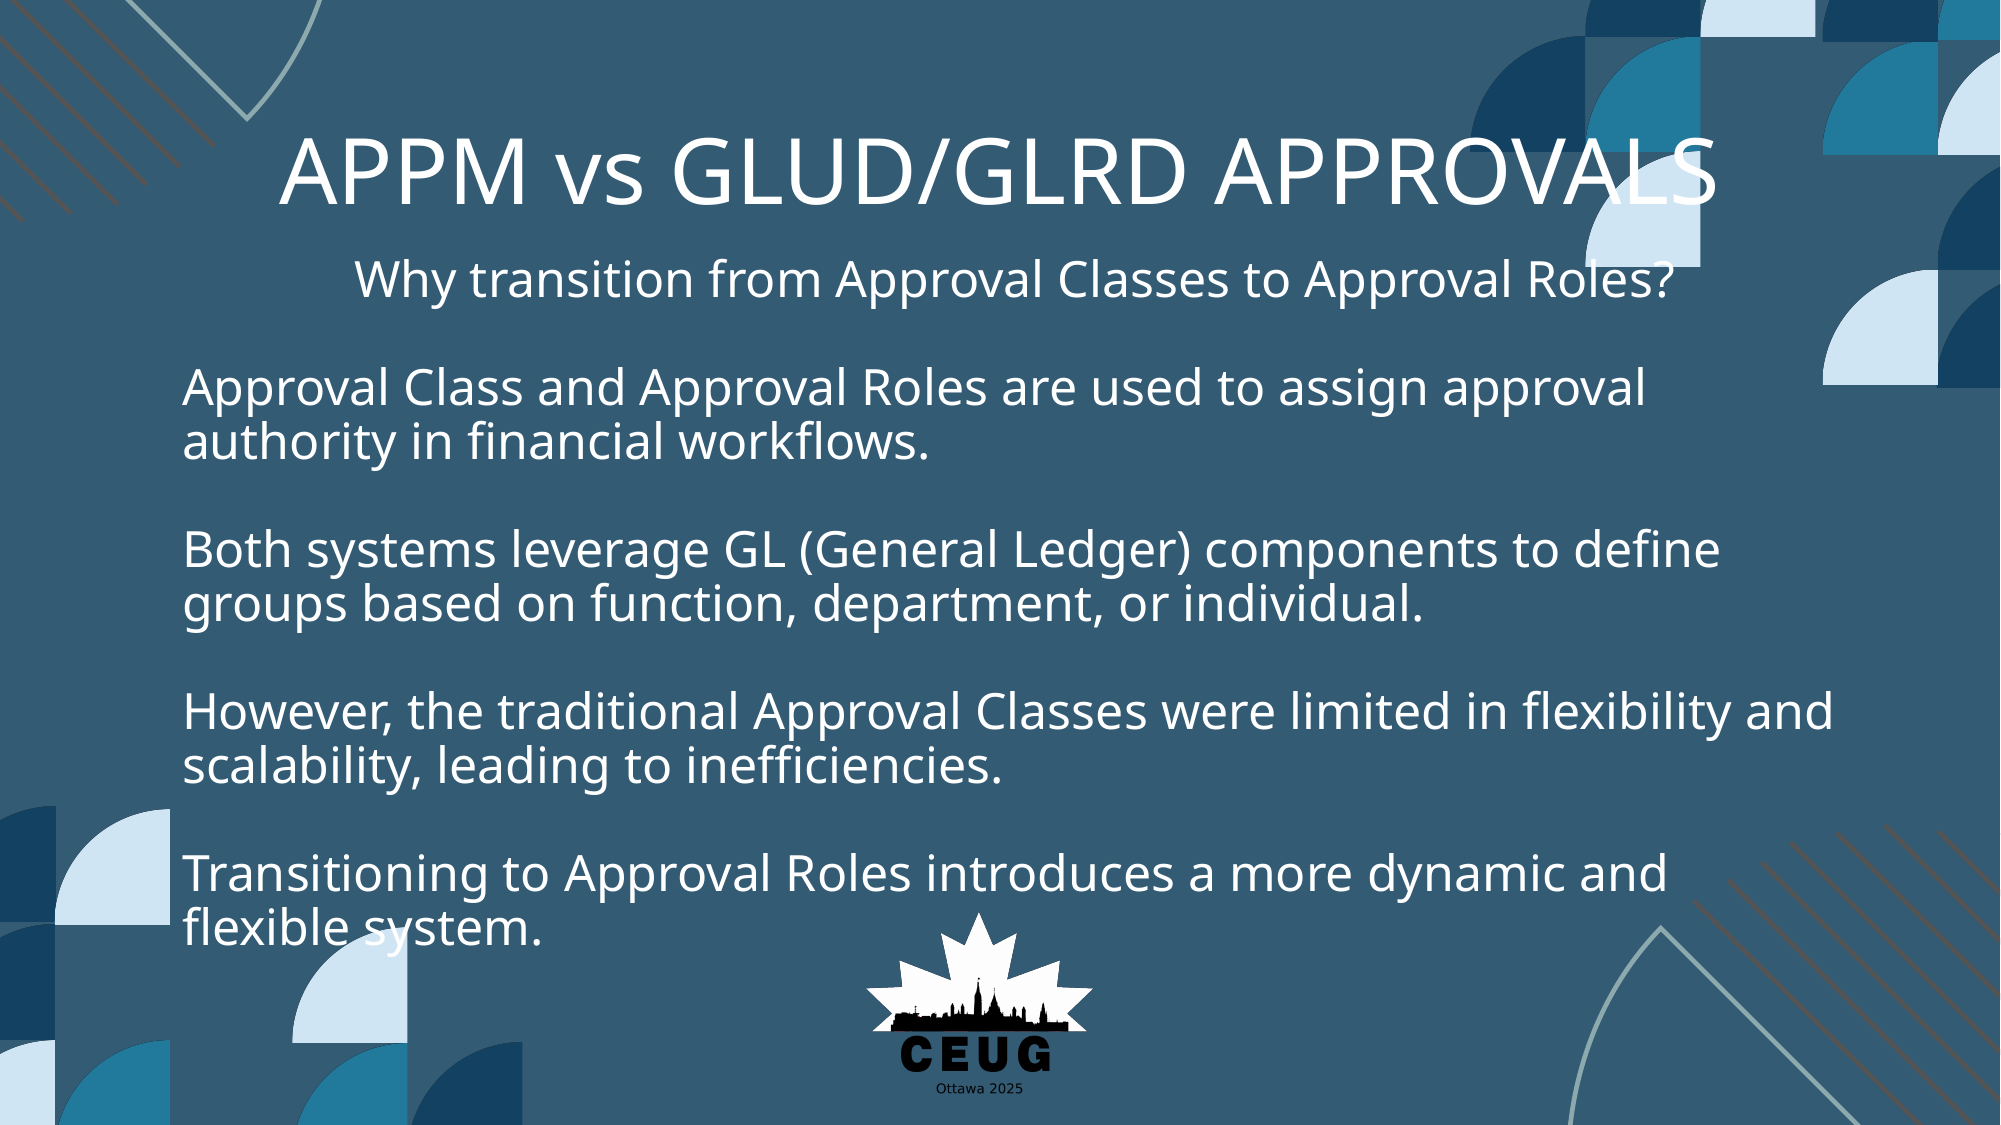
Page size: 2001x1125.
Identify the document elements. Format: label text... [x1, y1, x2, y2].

picture [866, 973, 1093, 1100]
picture [292, 973, 523, 1125]
text_box Why transition from Approval Classes to Approval Roles? Approval Class and Approval Roles are used to assign approval authority in financial workflows. Both systems leverage GL (General Ledger) components to define groups based on function, department, or individual. However, the traditional Approval Classes were limited in flexibility and scalability, leading to inefficiencies. Transitioning to Approval Roles introduces a more dynamic and flexible system. [167, 238, 1863, 973]
picture [1470, 0, 1816, 65]
title APPM vs GLUD/GLRD APPROVALS [137, 65, 1863, 284]
picture [1822, 0, 2001, 388]
picture [0, 806, 170, 1125]
